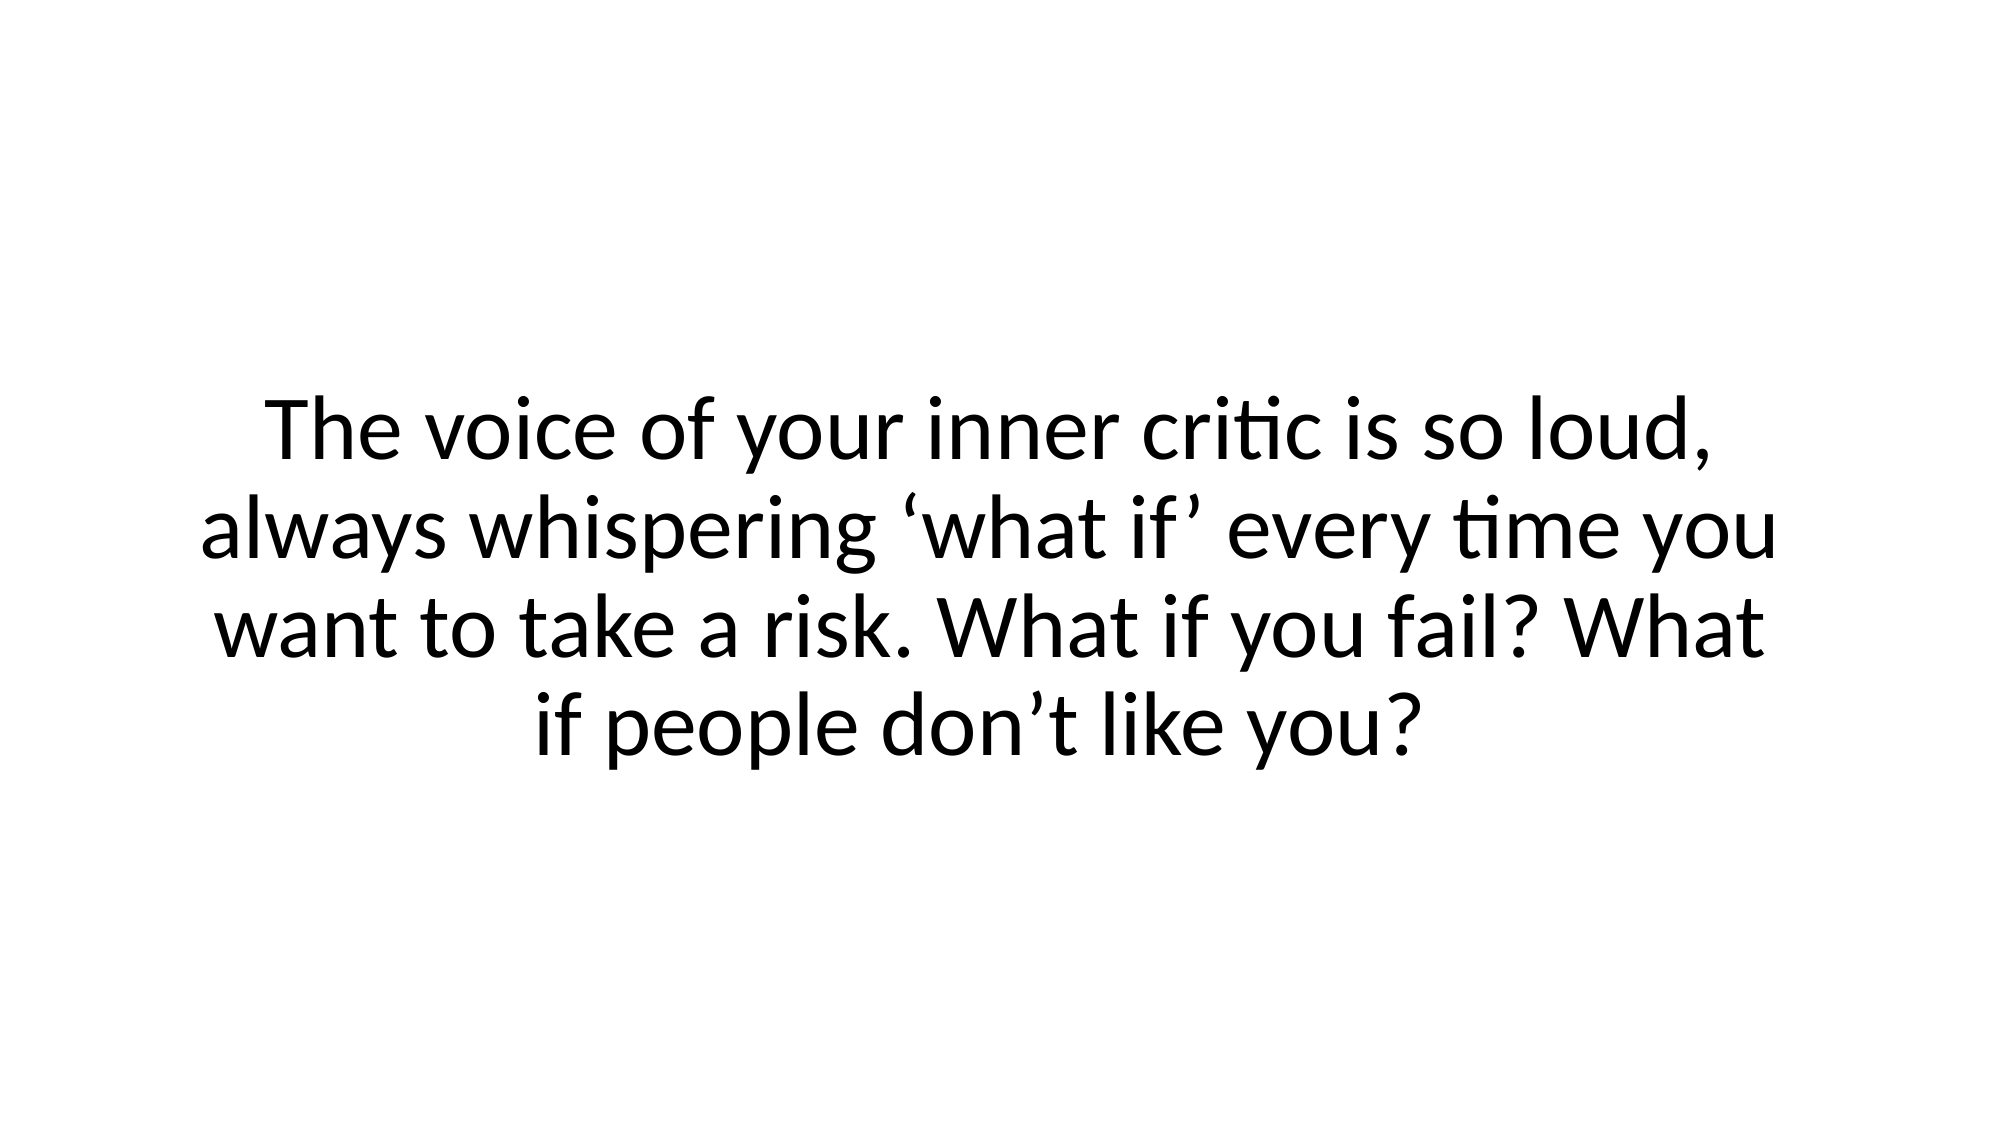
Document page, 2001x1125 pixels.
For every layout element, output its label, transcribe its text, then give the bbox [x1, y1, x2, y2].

list The voice of your inner critic is so loud, always whispering ‘what if’ every time you want to take a risk. What if you fail? What if people don’t like you? [172, 372, 1811, 779]
